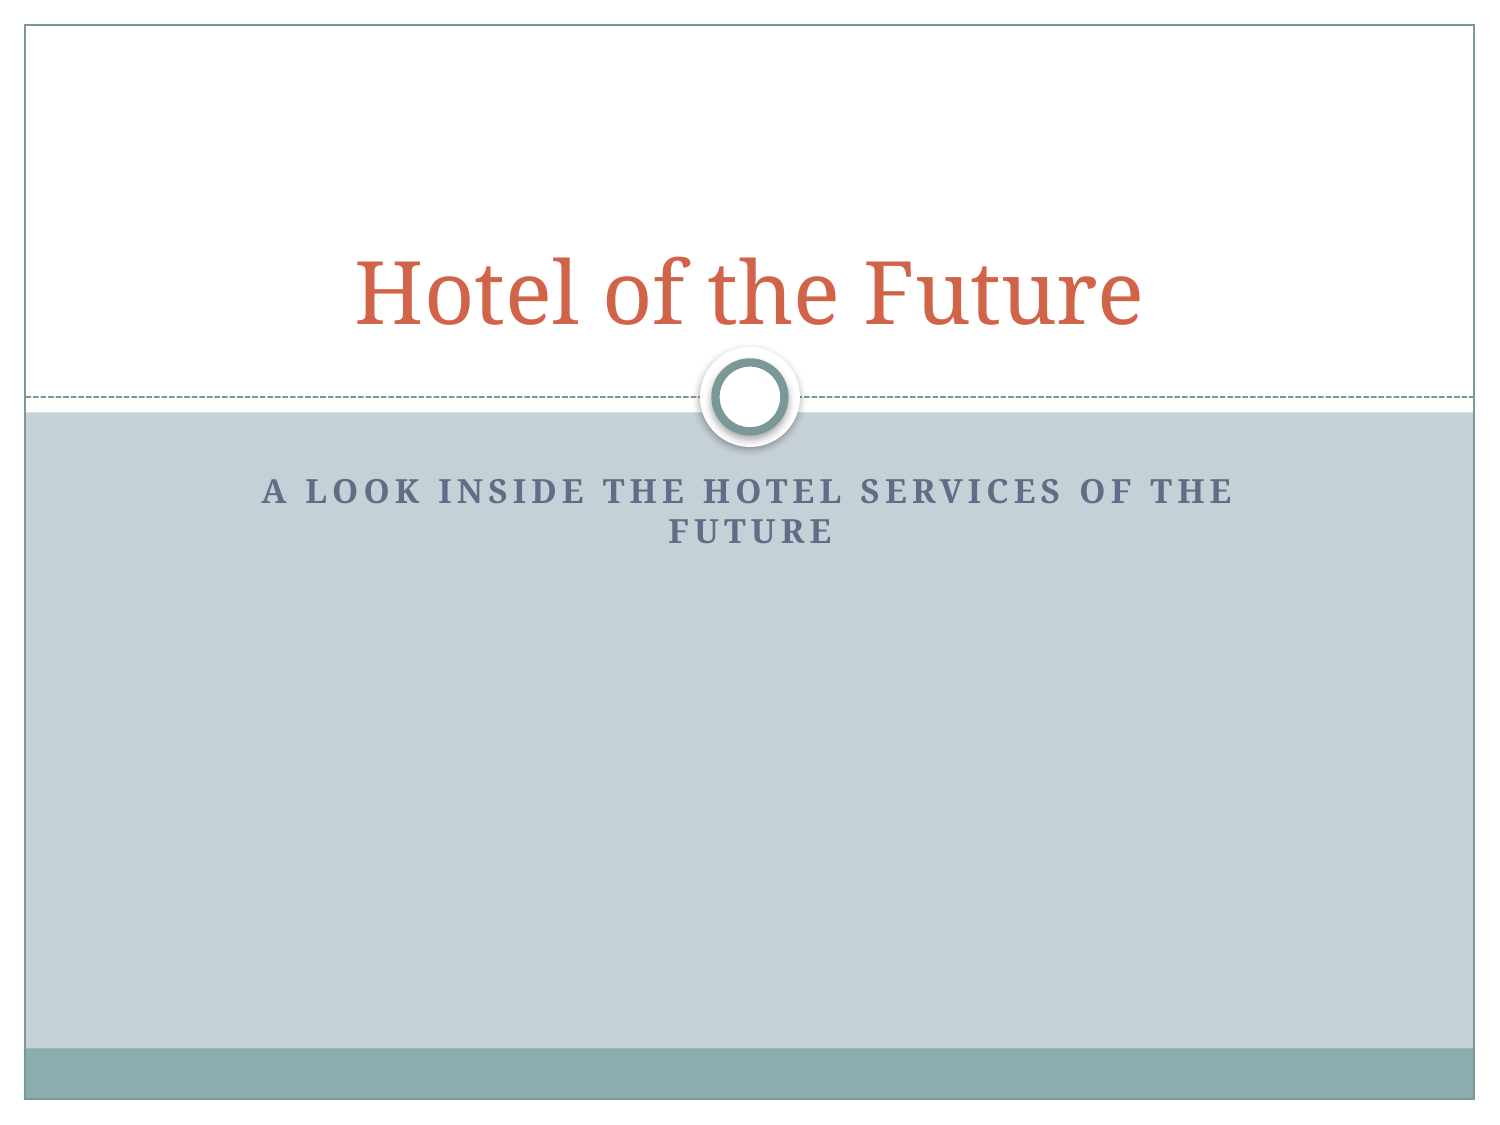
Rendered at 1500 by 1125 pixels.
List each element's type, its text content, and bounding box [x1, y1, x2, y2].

title Hotel of the Future [112, 62, 1388, 350]
subtitle A look inside the Hotel services of the future [225, 462, 1275, 750]
